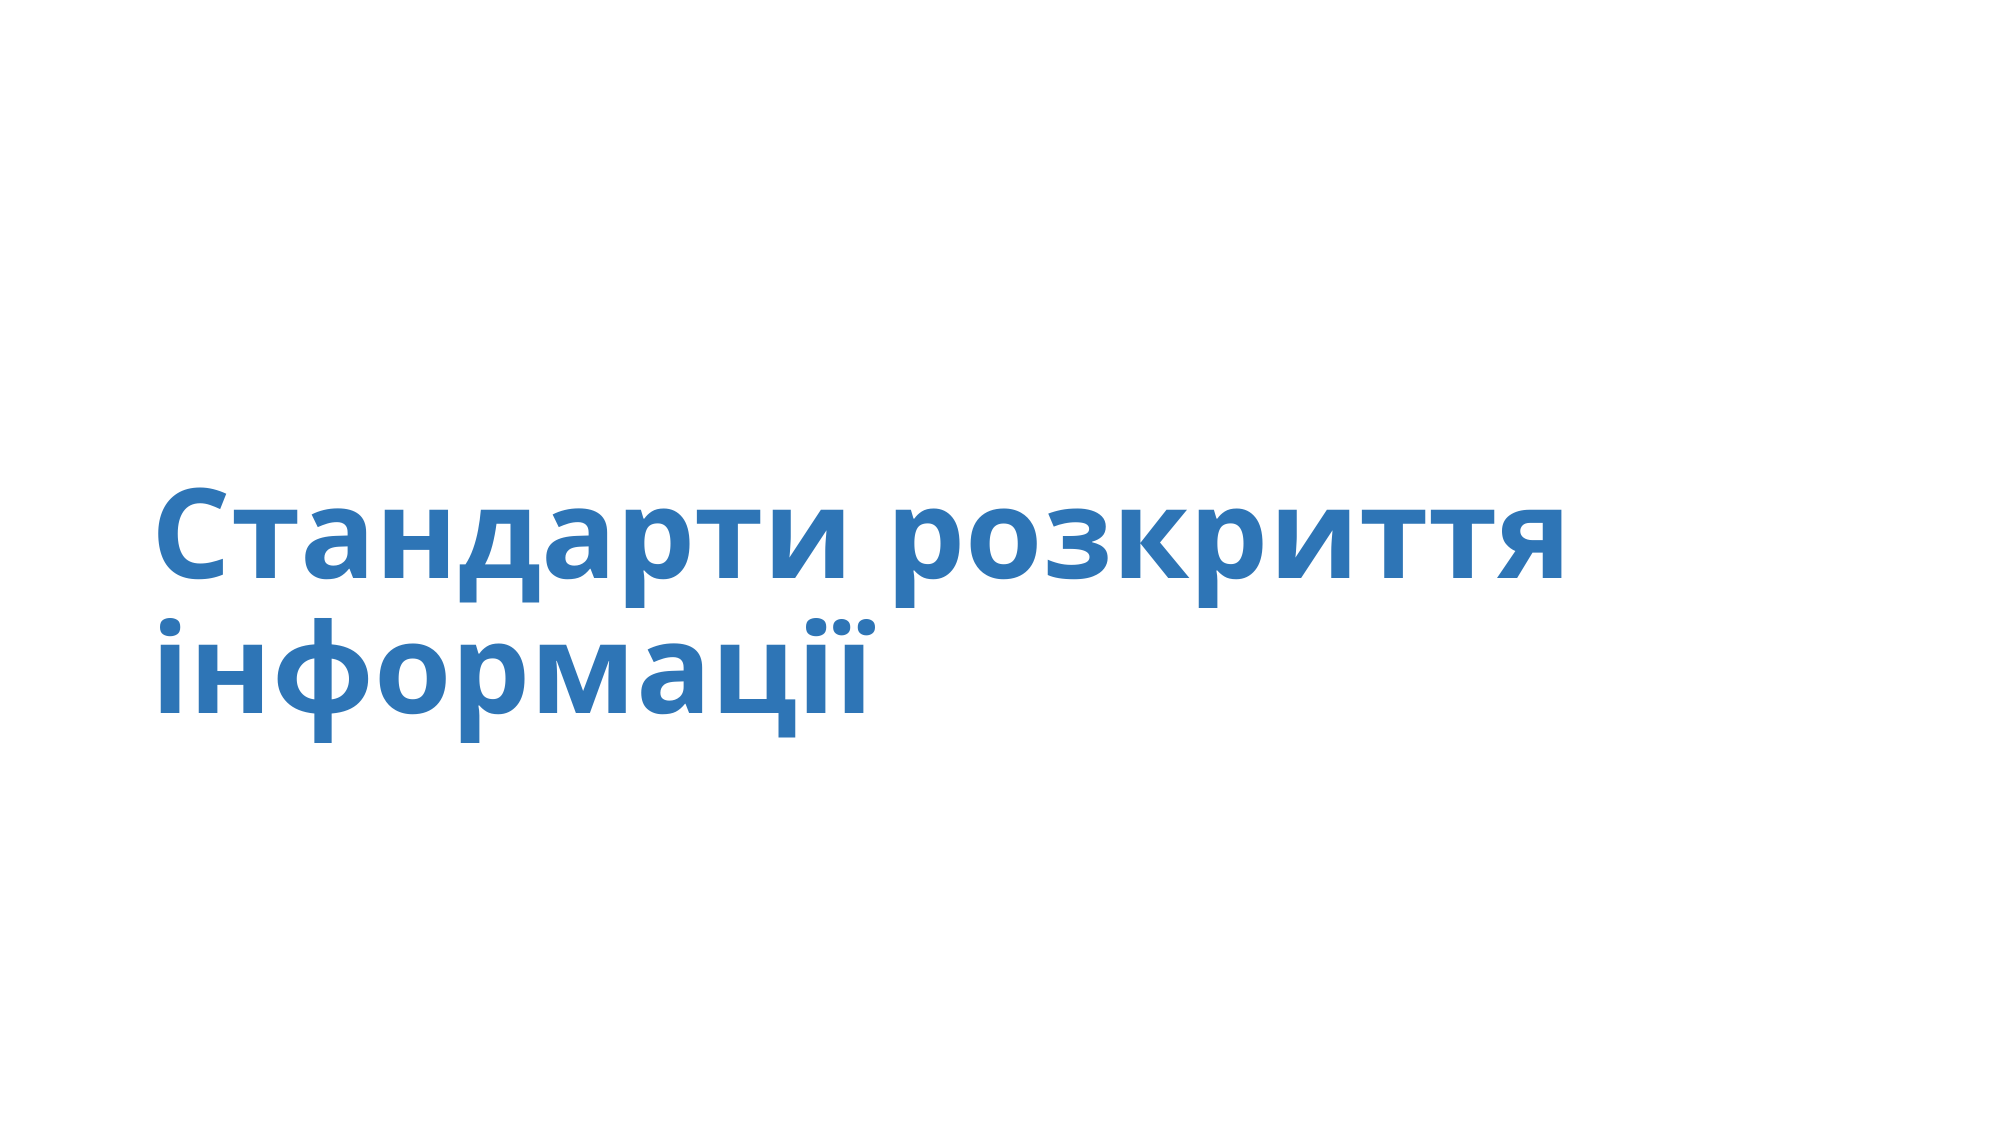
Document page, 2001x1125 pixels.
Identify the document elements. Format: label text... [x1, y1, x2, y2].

title Стандарти розкриття інформації [136, 280, 1862, 749]
